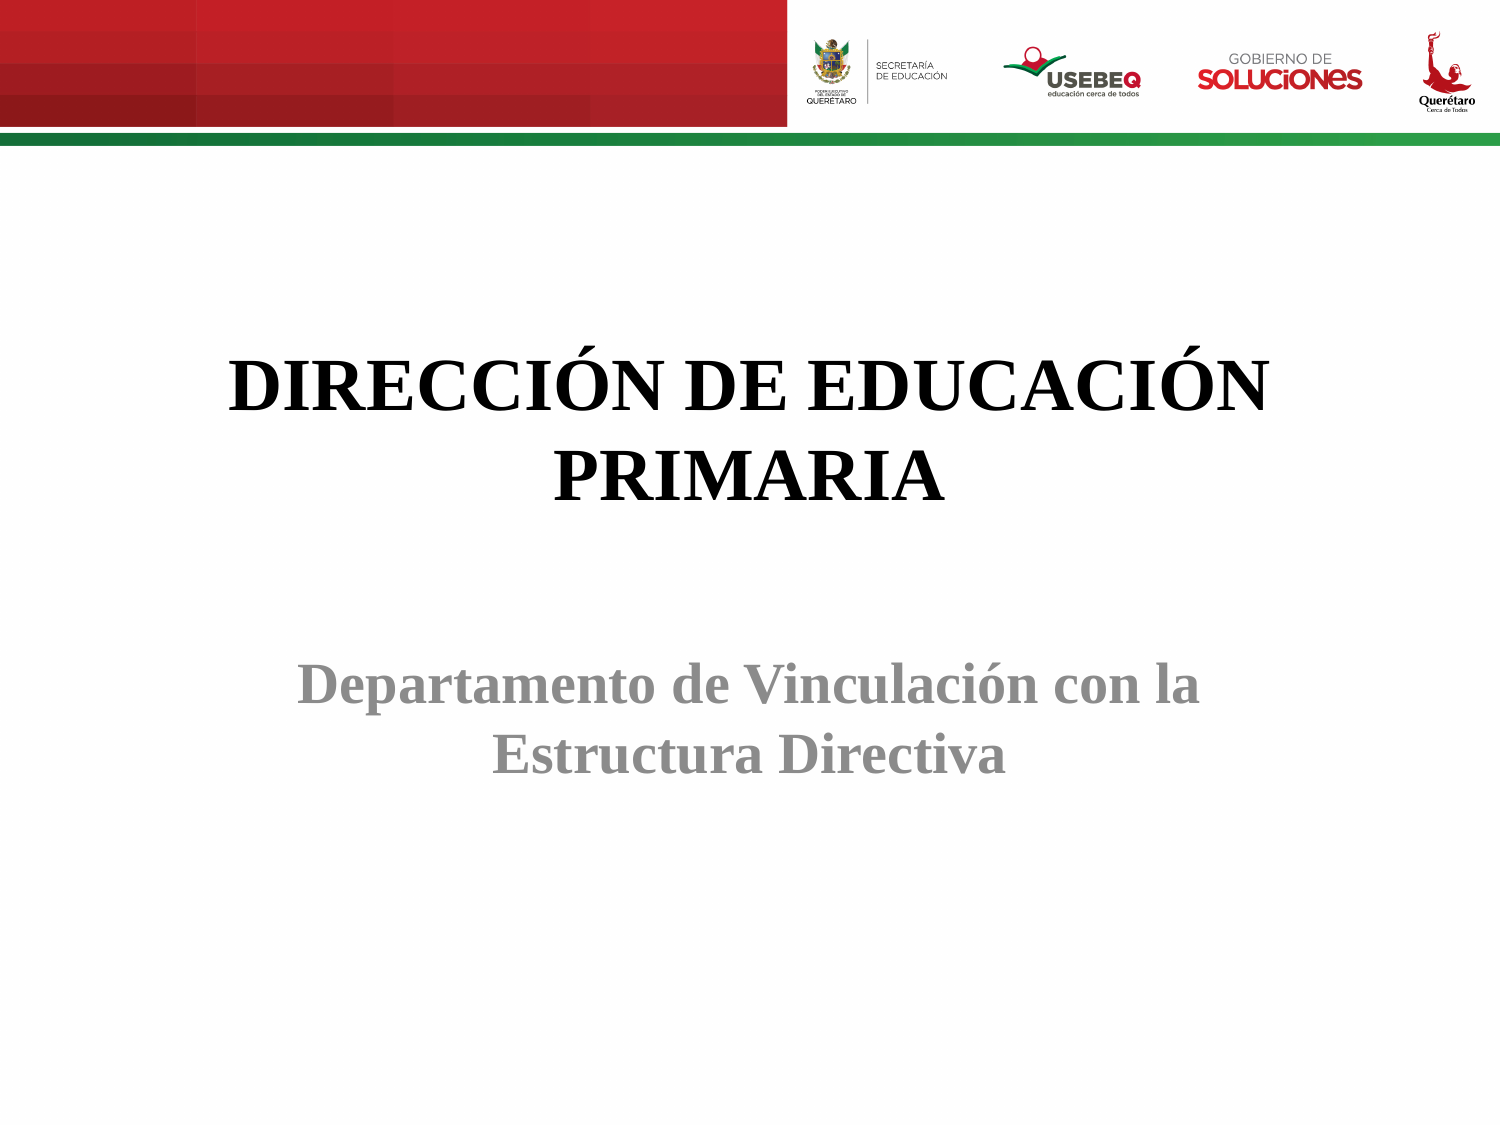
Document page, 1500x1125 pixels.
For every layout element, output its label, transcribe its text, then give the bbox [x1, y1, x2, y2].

subtitle Departamento de Vinculación con la Estructura Directiva [225, 637, 1275, 1125]
picture [0, 0, 1500, 1125]
title DIRECCIÓN DE EDUCACIÓN PRIMARIA [112, 327, 1388, 613]
